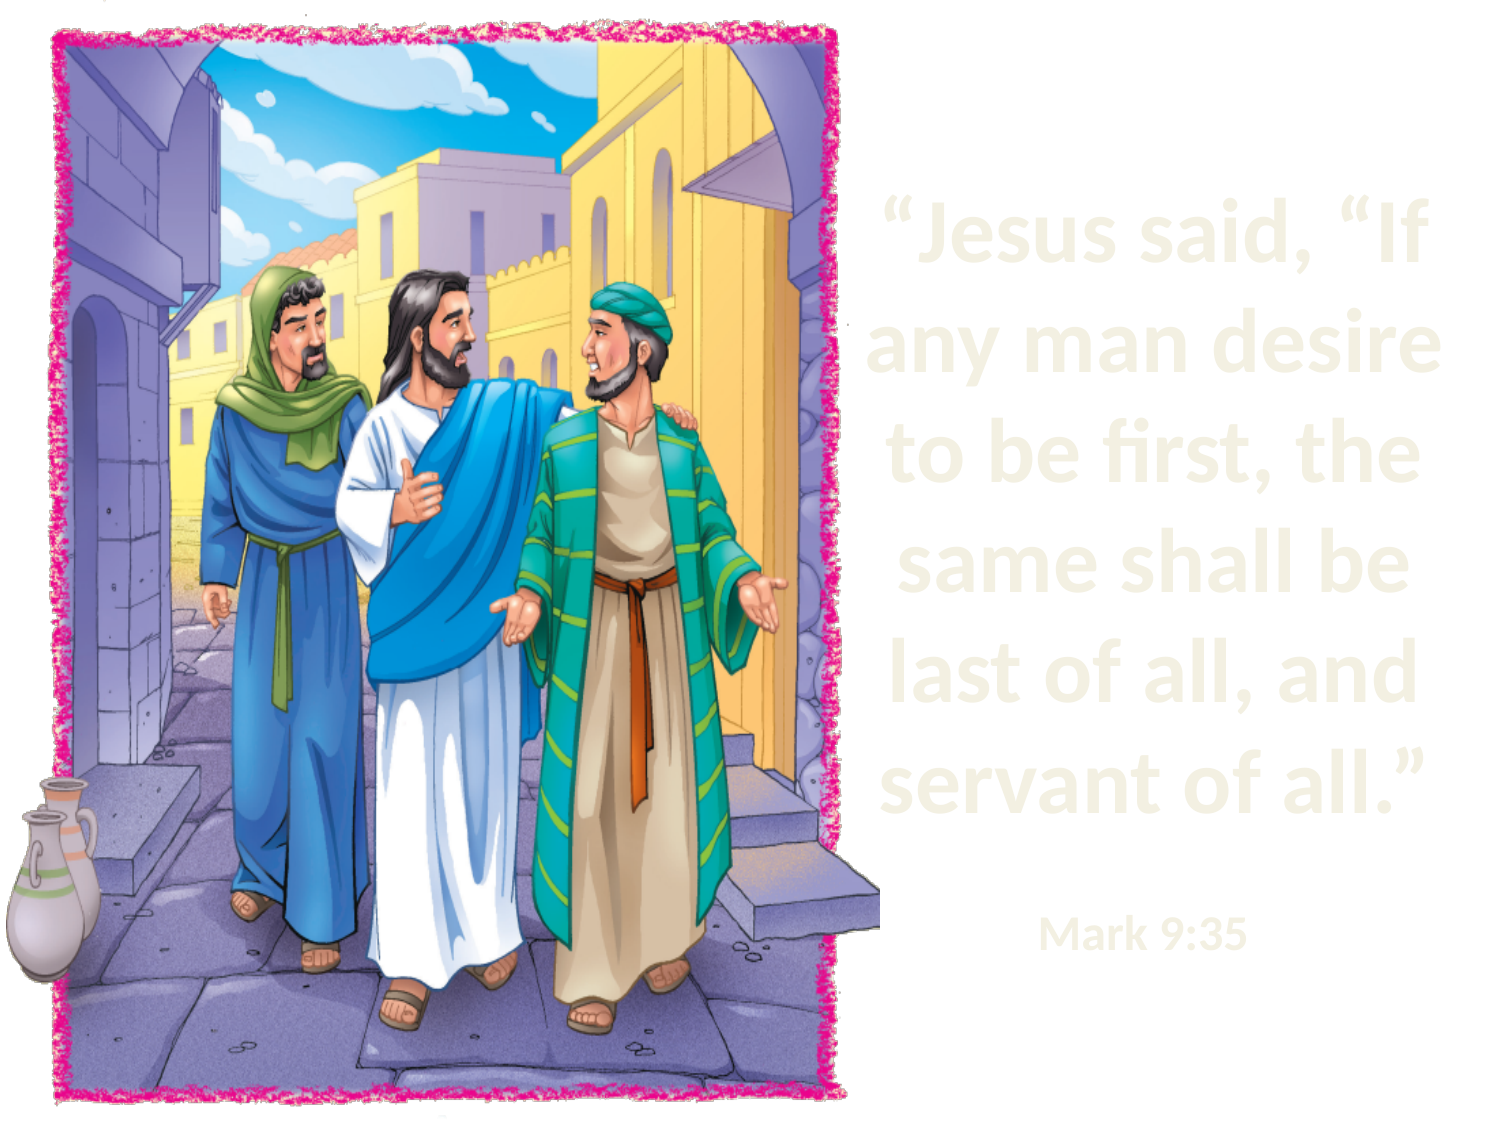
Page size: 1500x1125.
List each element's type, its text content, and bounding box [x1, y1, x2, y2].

text_box Mark 9:35 [1022, 893, 1264, 968]
title “Jesus said, “If any man desire to be first, the same shall be last of all, and servant of all.” [884, 137, 1477, 866]
picture [5, 0, 881, 1125]
